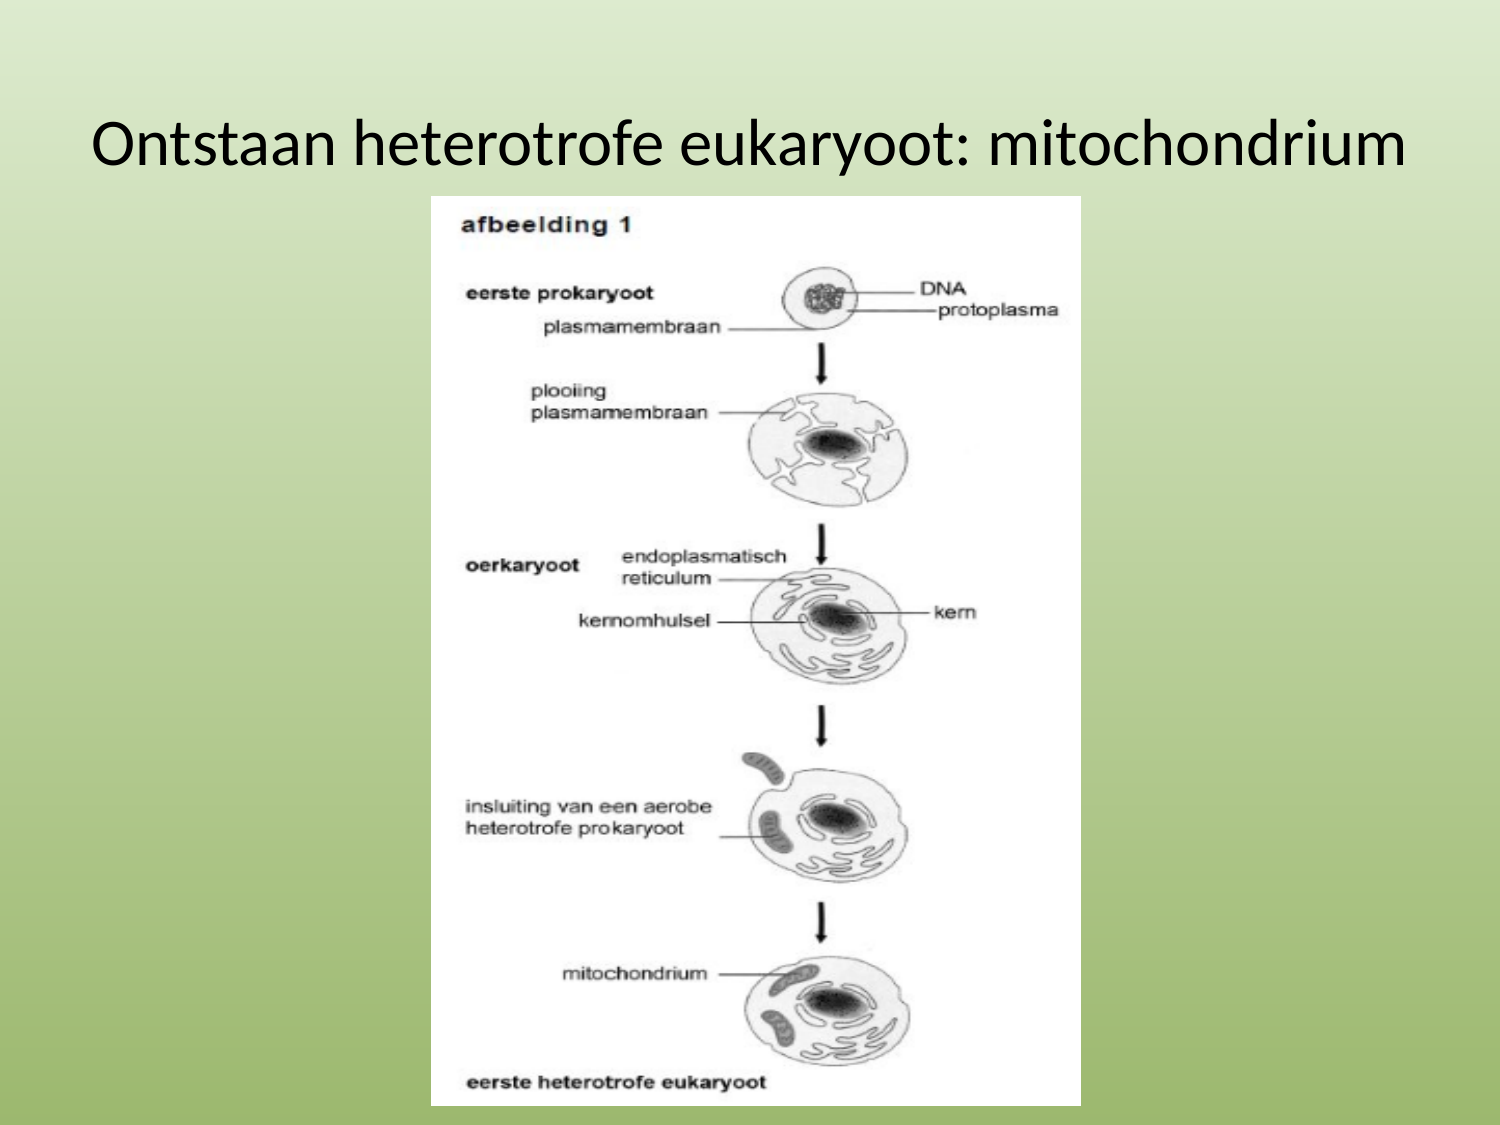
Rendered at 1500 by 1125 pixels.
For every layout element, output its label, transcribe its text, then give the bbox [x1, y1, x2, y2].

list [430, 195, 1081, 1107]
title Ontstaan heterotrofe eukaryoot: mitochondrium [75, 45, 1425, 233]
